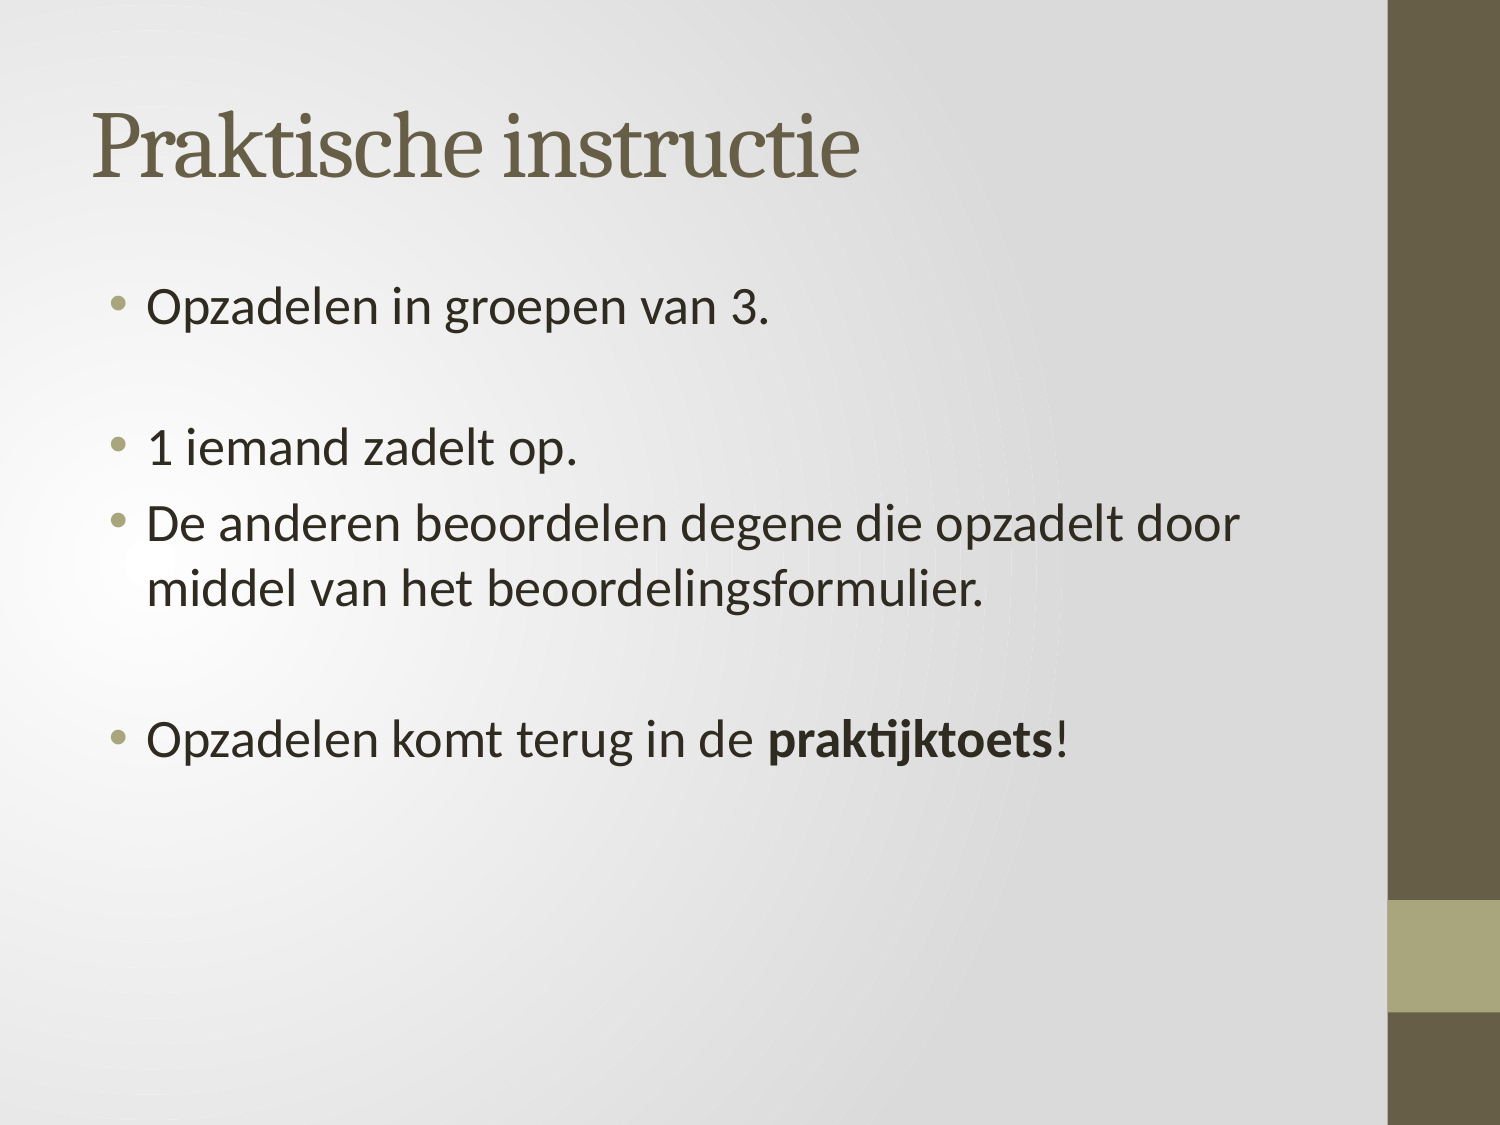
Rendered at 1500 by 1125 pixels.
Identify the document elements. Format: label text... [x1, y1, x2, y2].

list Opzadelen in groepen van 3. 1 iemand zadelt op. De anderen beoordelen degene die opzadelt door middel van het beoordelingsformulier. Opzadelen komt terug in de praktijktoets! [75, 262, 1325, 1050]
title Praktische instructie [75, 45, 1325, 233]
